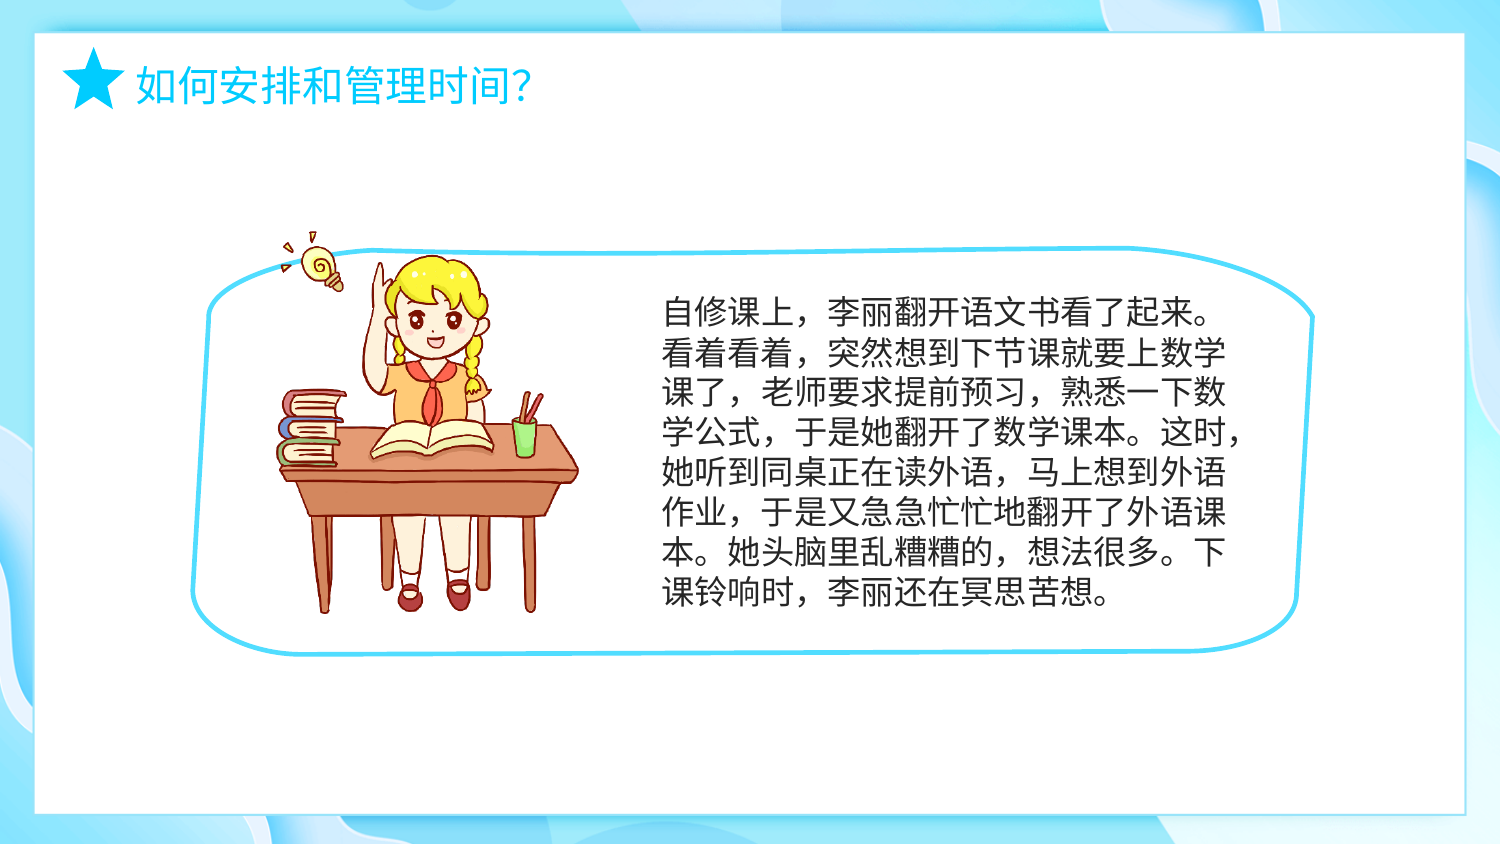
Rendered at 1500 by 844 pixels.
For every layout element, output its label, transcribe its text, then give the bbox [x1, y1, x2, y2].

text_box [682, 247, 1314, 655]
picture [0, 0, 1500, 844]
text_box 自修课上，李丽翻开语文书看了起来。看着看着，突然想到下节课就要上数学课了，老师要求提前预习，熟悉一下数学公式，于是她翻开了数学课本。这时，她听到同桌正在读外语，马上想到外语作业，于是又急急忙忙地翻开了外语课本。她头脑里乱糟糟的，想法很多。下课铃响时，李丽还在冥思苦想。 [682, 284, 1260, 619]
